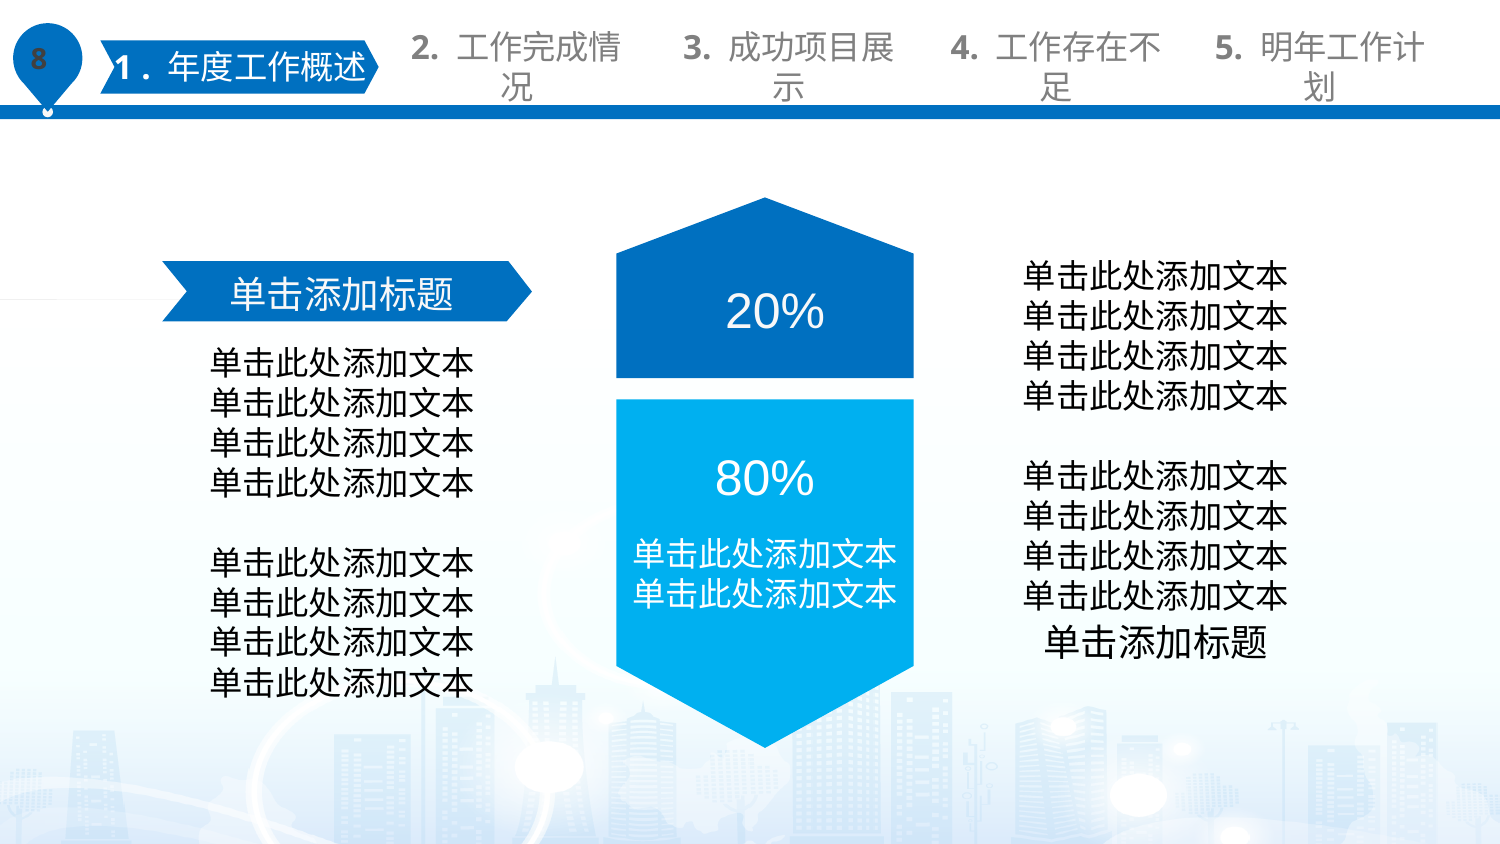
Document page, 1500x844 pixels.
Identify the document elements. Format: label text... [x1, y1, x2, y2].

text_box 5. 明年工作计划 [1205, 26, 1436, 107]
text_box [98, 38, 370, 46]
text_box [616, 399, 914, 749]
text_box 1 . 年度工作概述 [100, 46, 380, 87]
text_box [98, 87, 371, 96]
text_box 4. 工作存在不足 [941, 26, 1172, 107]
text_box [0, 120, 1500, 844]
text_box 2. 工作完成情况 [401, 26, 632, 107]
text_box 3. 成功项目展示 [673, 26, 905, 107]
text_box 单击添加标题 [982, 611, 1329, 672]
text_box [161, 260, 533, 325]
text_box 单击此处添加文本 单击此处添加文本 单击此处添加文本 单击此处添加文本 单击此处添加文本 单击此处添加文本 单击此处添加文本 单击此处添加文本 [157, 334, 528, 709]
picture [0, 0, 1500, 105]
text_box 单击此处添加文本 单击此处添加文本 单击此处添加文本 单击此处添加文本 单击此处添加文本 单击此处添加文本 单击此处添加文本 单击此处添加文本 [971, 248, 1341, 623]
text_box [616, 197, 914, 379]
